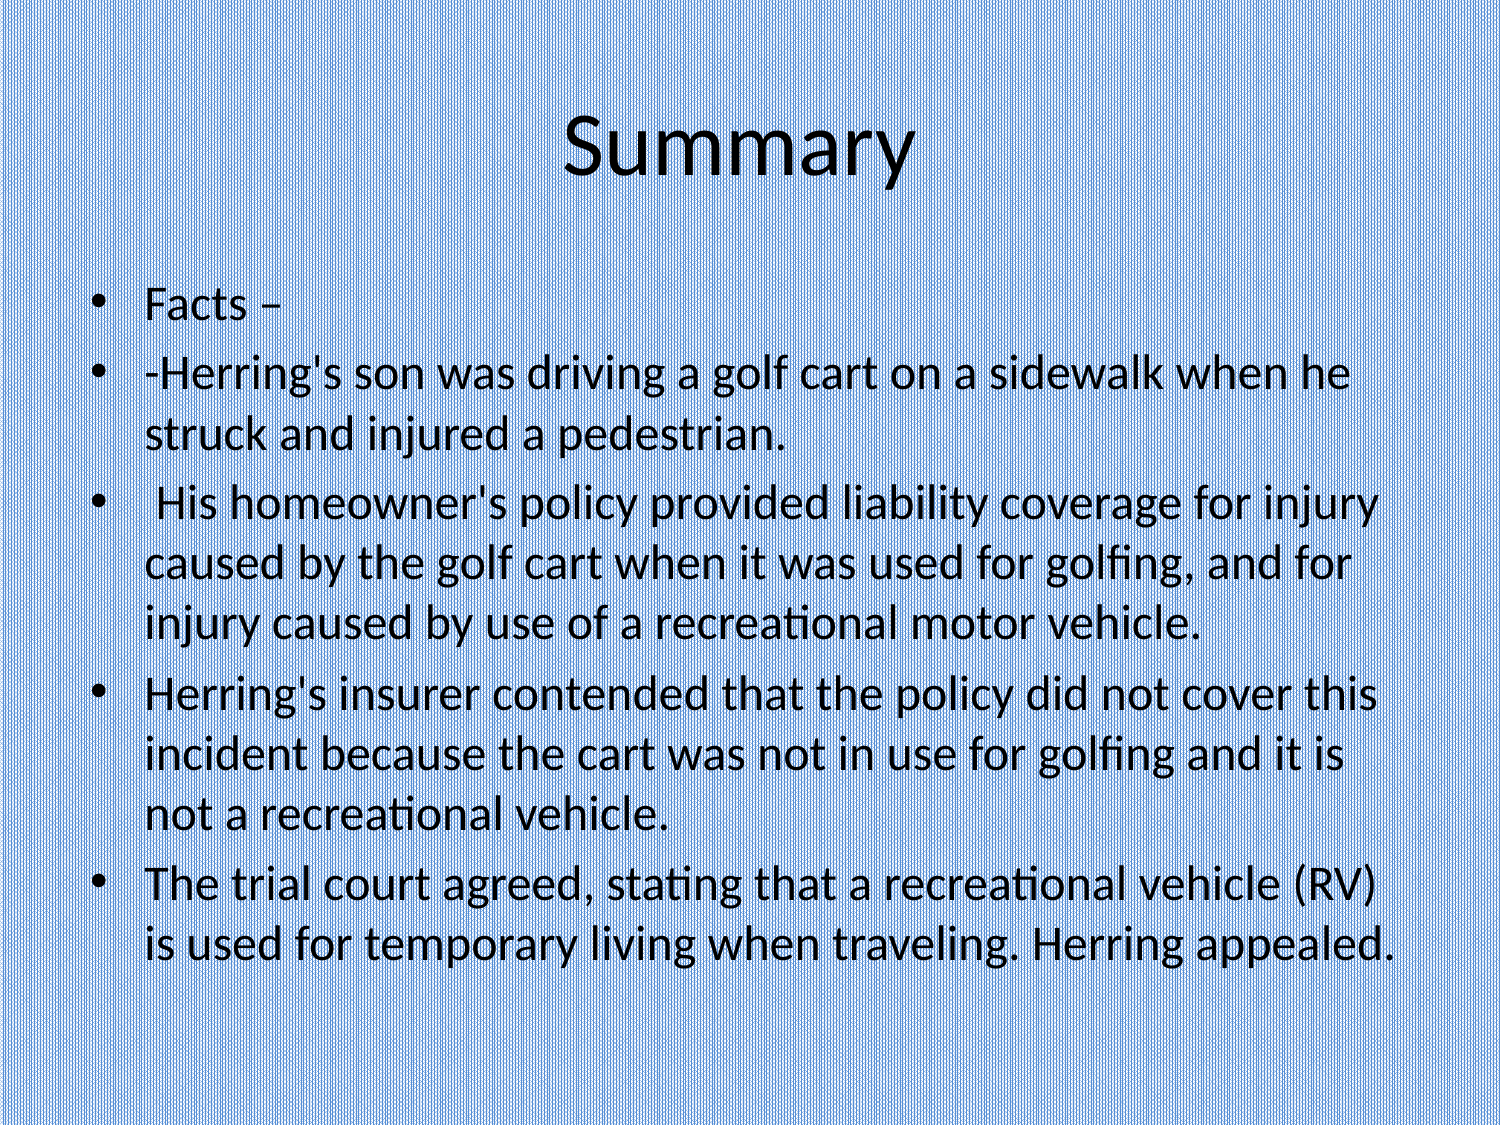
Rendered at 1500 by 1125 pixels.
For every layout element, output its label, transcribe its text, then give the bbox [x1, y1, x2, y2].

list Facts – -Herring's son was driving a golf cart on a sidewalk when he struck and injured a pedestrian. His homeowner's policy provided liability coverage for injury caused by the golf cart when it was used for golfing, and for injury caused by use of a recreational motor vehicle. Herring's insurer contended that the policy did not cover this incident because the cart was not in use for golfing and it is not a recreational vehicle. The trial court agreed, stating that a recreational vehicle (RV) is used for temporary living when traveling. Herring appealed. [75, 262, 1425, 1005]
title Summary [75, 45, 1425, 233]
